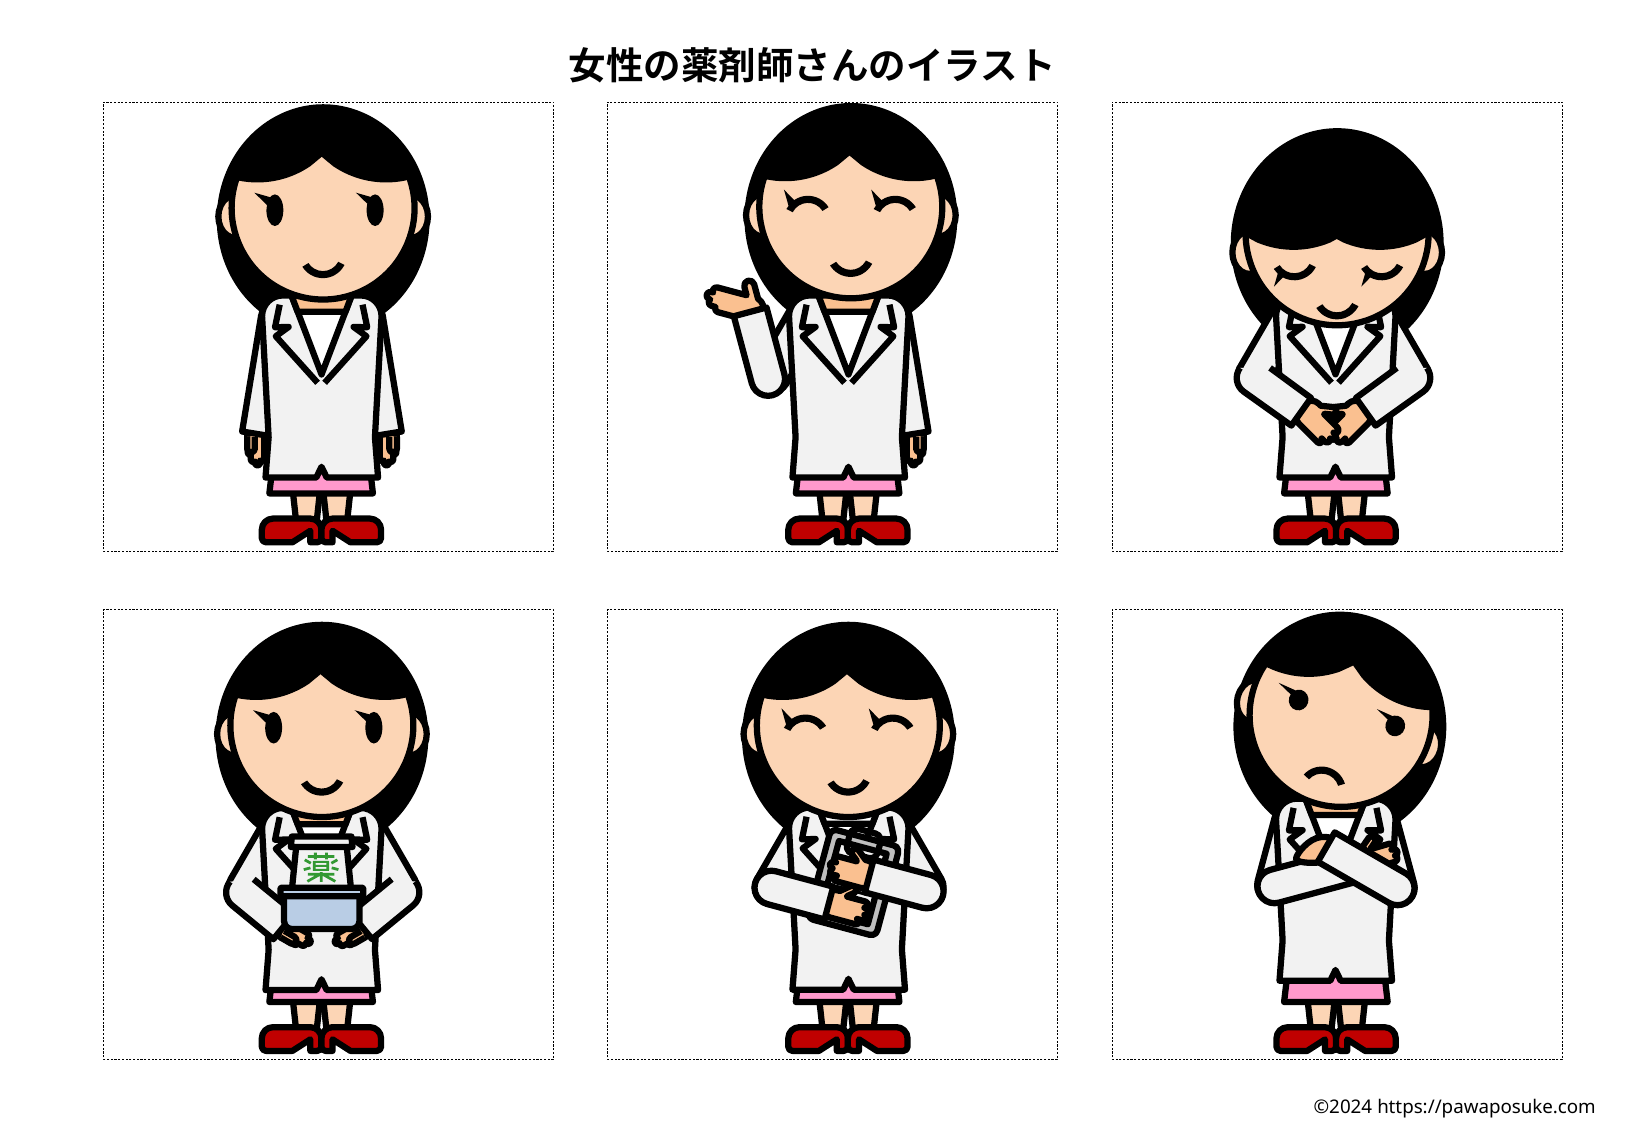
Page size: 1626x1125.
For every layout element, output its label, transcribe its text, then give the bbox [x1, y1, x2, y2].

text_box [706, 105, 956, 543]
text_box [1232, 131, 1443, 543]
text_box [216, 624, 427, 1052]
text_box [743, 624, 954, 1052]
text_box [1236, 614, 1447, 1052]
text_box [218, 107, 429, 543]
text_box 女性の薬剤師さんのイラスト [554, 34, 1071, 95]
